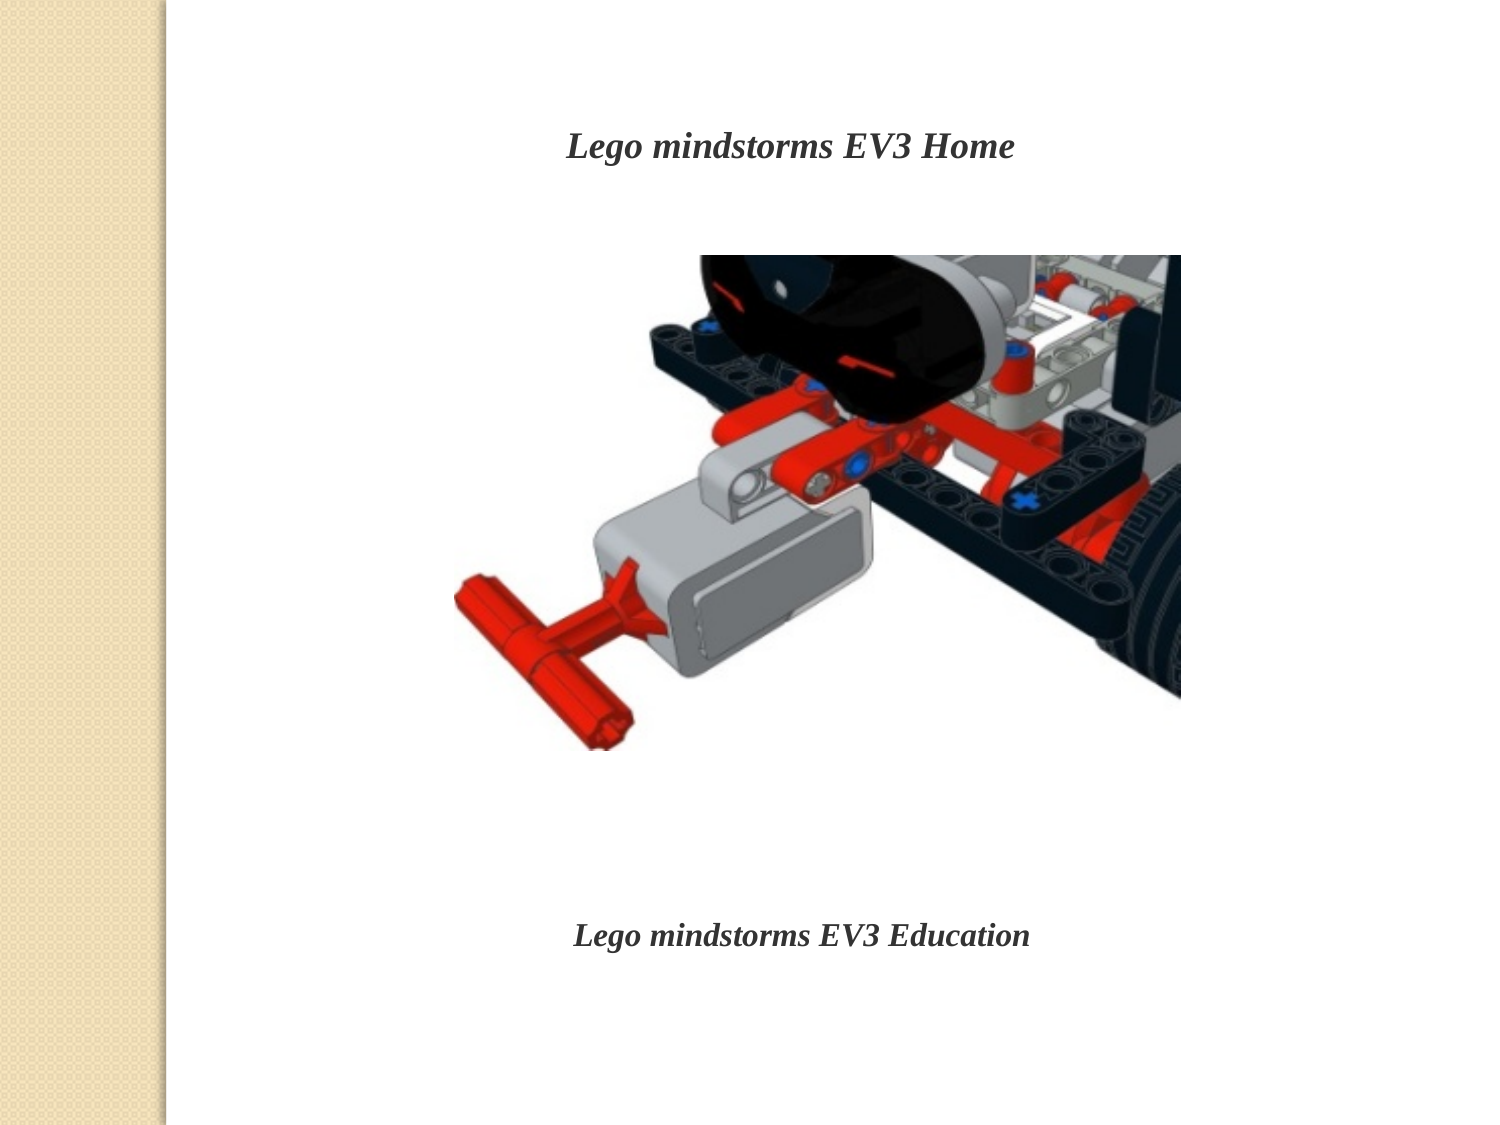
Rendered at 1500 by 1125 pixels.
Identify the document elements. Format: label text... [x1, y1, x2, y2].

text_box Lego mindstorms EV3 Home [551, 113, 1031, 174]
table_header Lego mindstorms EV3 Education [266, 917, 1266, 954]
picture [454, 255, 1181, 751]
